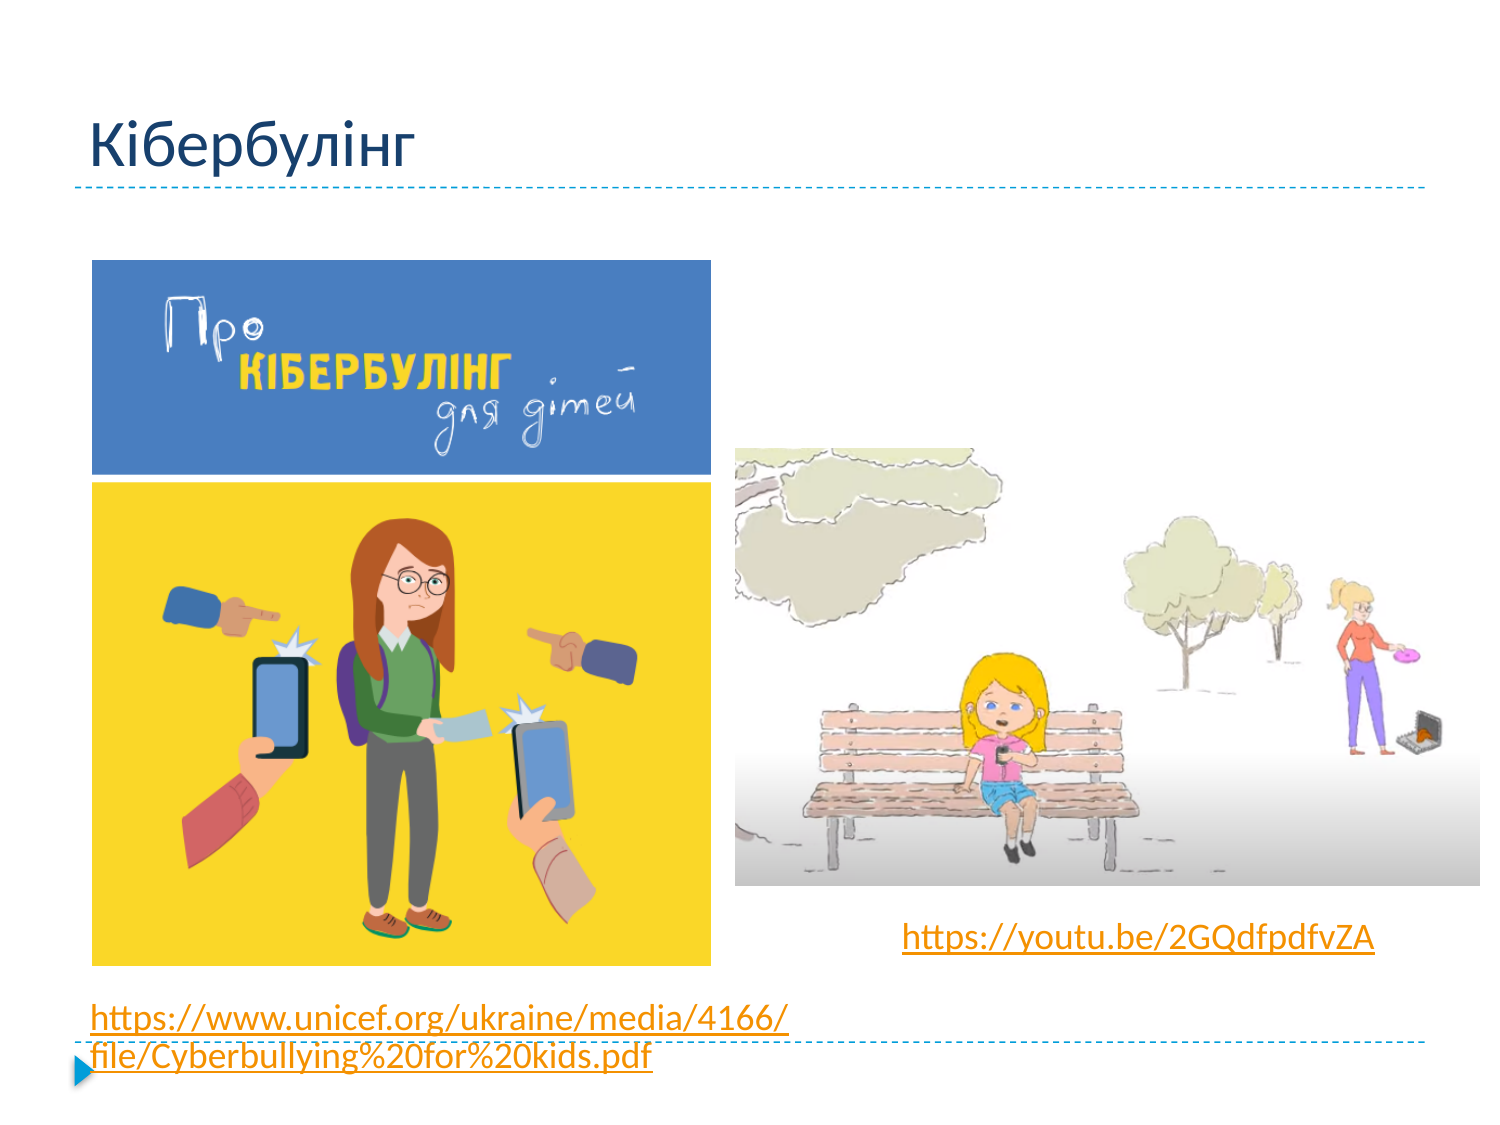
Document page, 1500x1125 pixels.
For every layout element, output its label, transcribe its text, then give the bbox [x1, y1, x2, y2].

picture [735, 448, 1480, 886]
text_box https://youtu.be/2GQdfpdfvZA [886, 904, 1391, 965]
picture [92, 260, 711, 966]
text_box https://www.unicef.org/ukraine/media/4166/file/Cyberbullying%20for%20kids.pdf [75, 985, 808, 1046]
title Кібербулінг [75, 24, 1425, 188]
